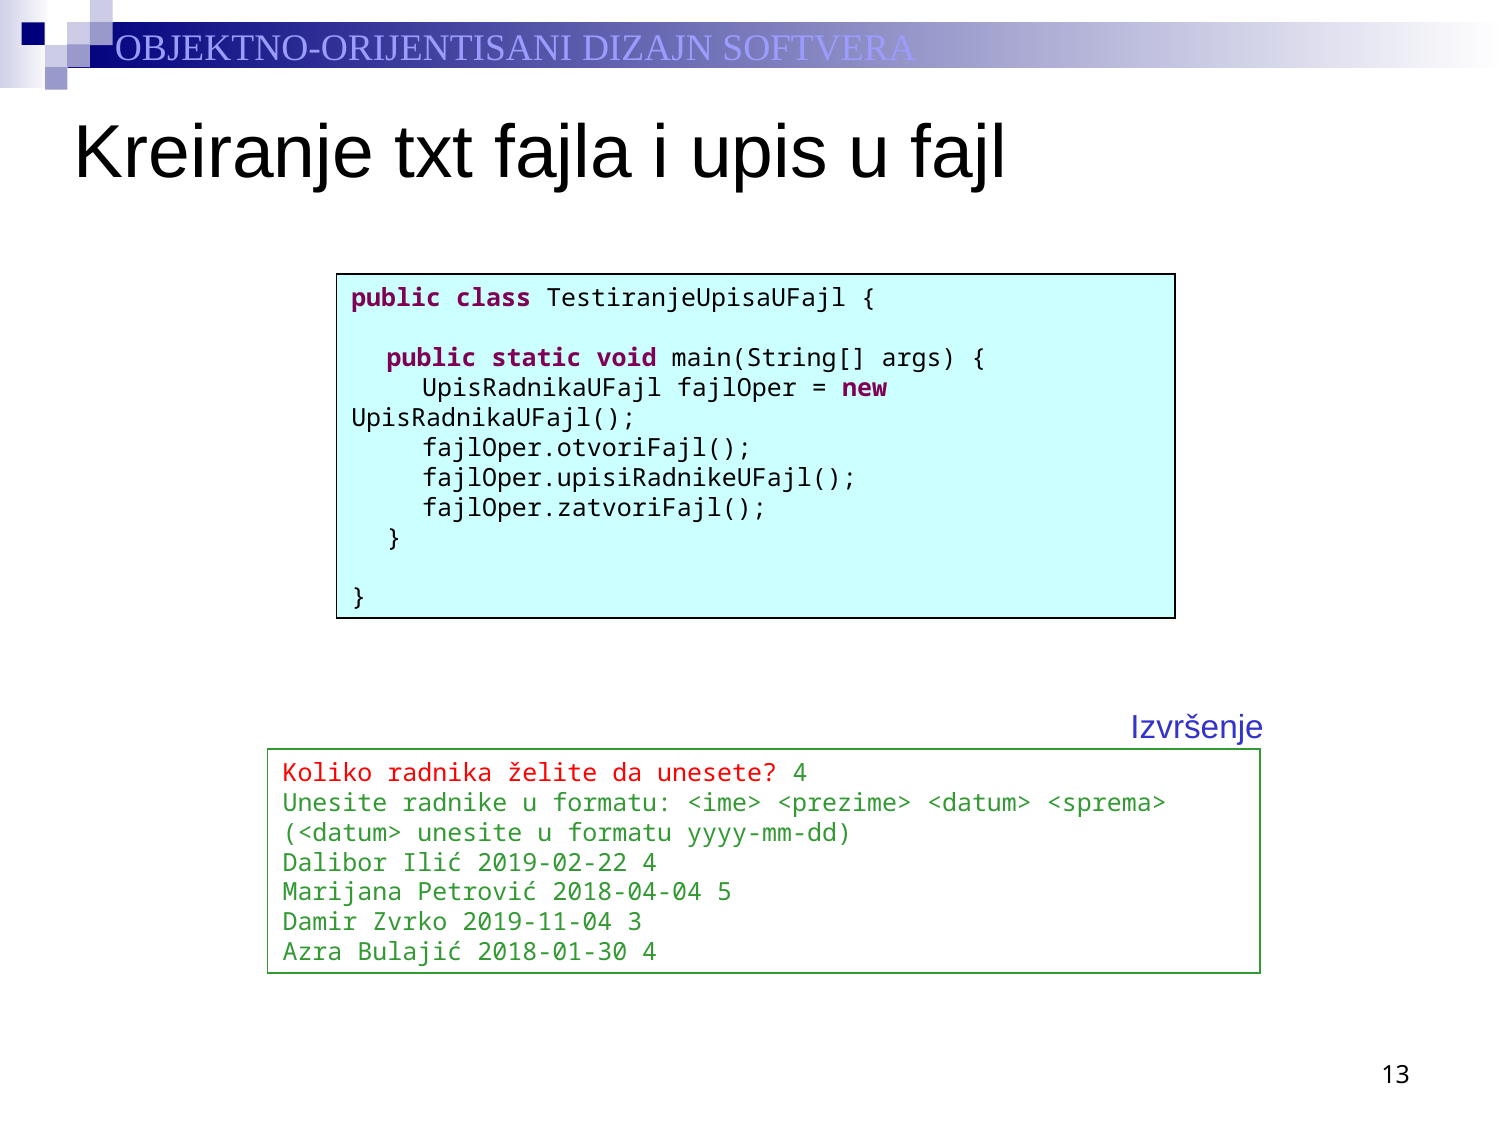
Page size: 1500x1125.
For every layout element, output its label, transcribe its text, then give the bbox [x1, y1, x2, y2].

text_box Izvršenje [1105, 697, 1279, 753]
text_box Koliko radnika želite da unesete? 4 Unesite radnike u formatu: <ime> <prezime> <datum> <sprema> (<datum> unesite u formatu yyyy-mm-dd) Dalibor Ilić 2019-02-22 4 Marijana Petrović 2018-04-04 5 Damir Zvrko 2019-11-04 3 Azra Bulajić 2018-01-30 4 [267, 748, 1260, 974]
slide_number 13 [1074, 1024, 1426, 1101]
text_box public class TestiranjeUpisaUFajl { public static void main(String[] args) { UpisRadnikaUFajl fajlOper = new UpisRadnikaUFajl(); fajlOper.otvoriFajl(); fajlOper.upisiRadnikeUFajl(); fajlOper.zatvoriFajl(); } } [336, 274, 1176, 619]
title Kreiranje txt fajla i upis u fajl [58, 98, 1134, 197]
